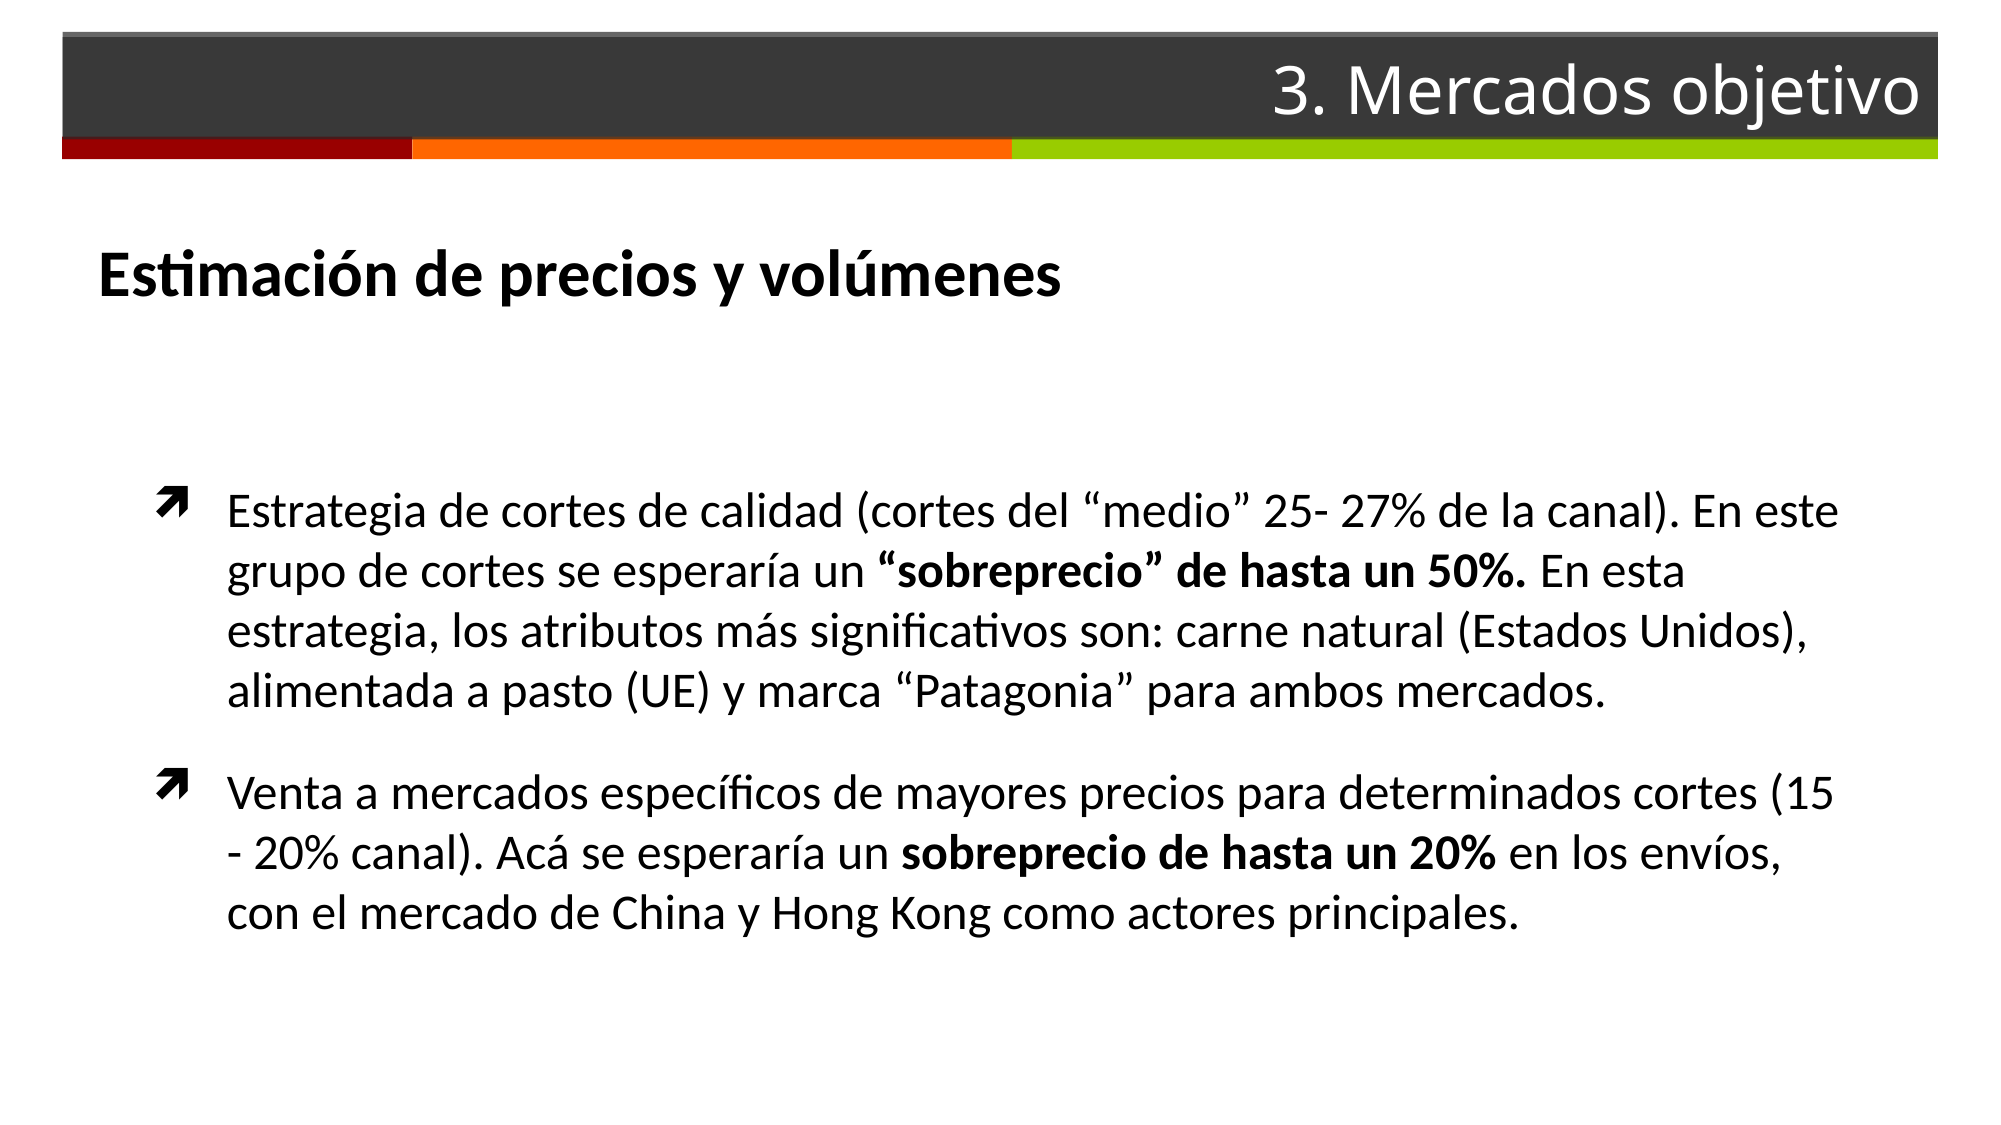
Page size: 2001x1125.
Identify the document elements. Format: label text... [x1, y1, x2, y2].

text_box Estimación de precios y volúmenes [84, 222, 1079, 318]
title 3. Mercados objetivo [62, 37, 1938, 140]
list Estrategia de cortes de calidad (cortes del “medio” 25- 27% de la canal). En este grupo de cortes se esperaría un “sobreprecio” de hasta un 50%. En esta estrategia, los atributos más significativos son: carne natural (Estados Unidos), alimentada a pasto (UE) y marca “Patagonia” para ambos mercados. Venta a mercados específicos de mayores precios para determinados cortes (15 - 20% canal). Acá se esperaría un sobreprecio de hasta un 20% en los envíos, con el mercado de China y Hong Kong como actores principales. [137, 469, 1863, 1039]
